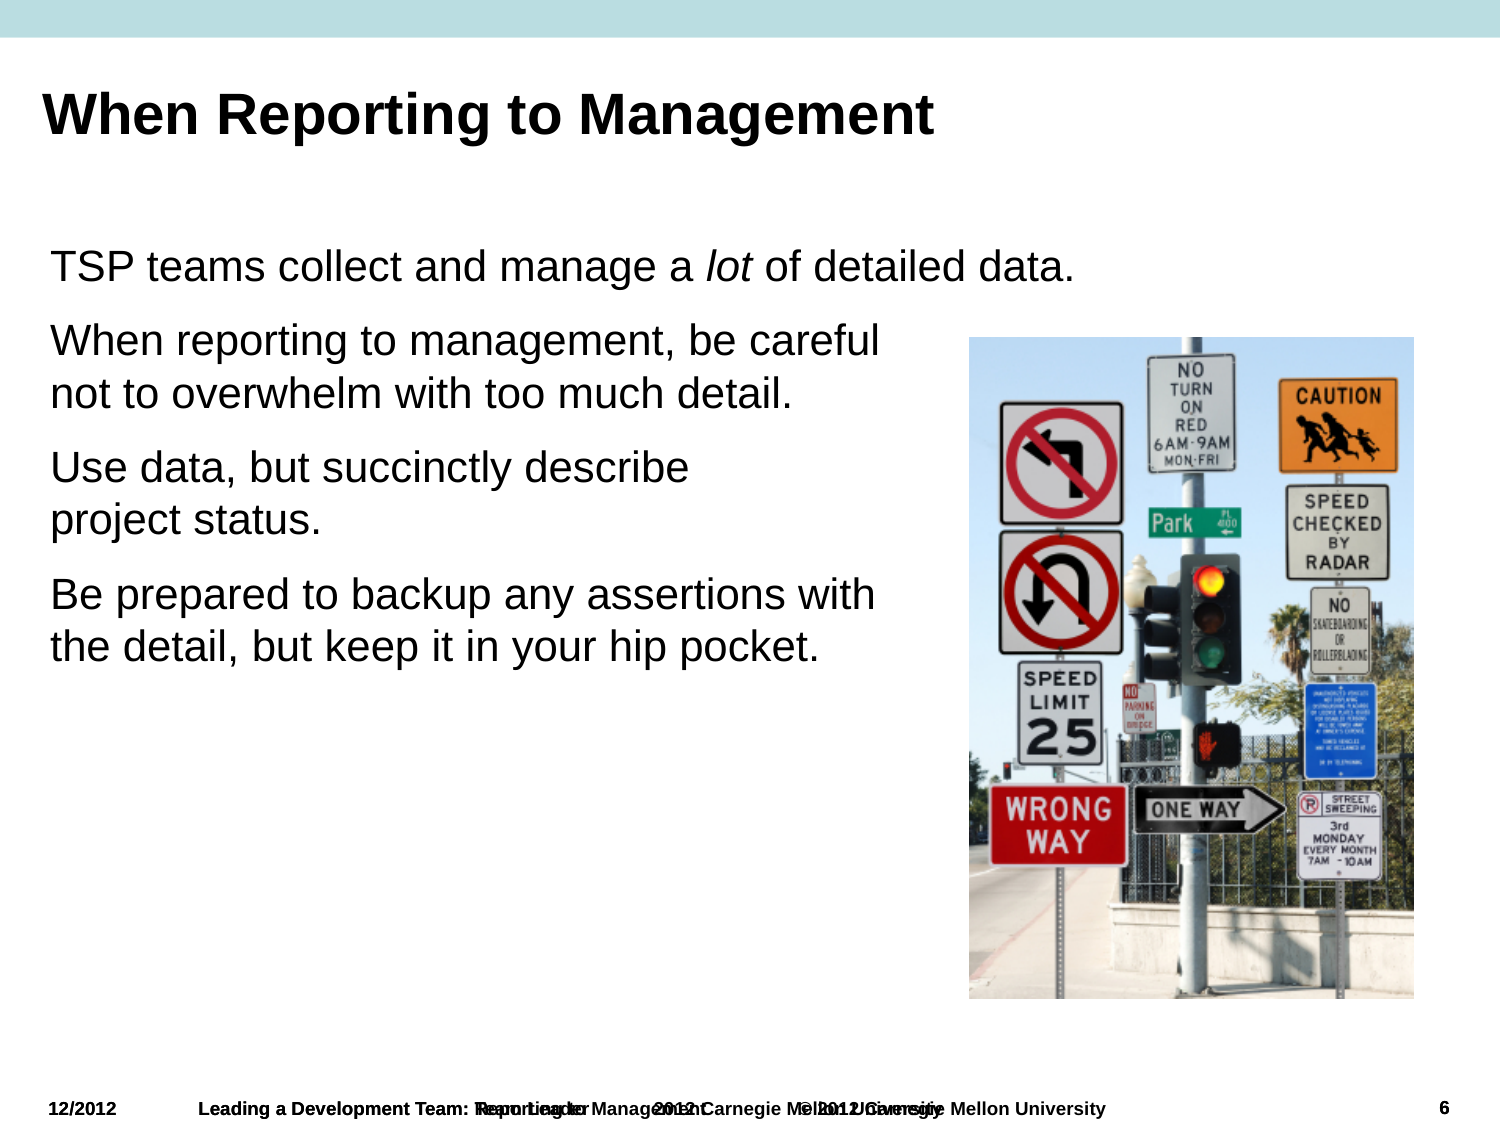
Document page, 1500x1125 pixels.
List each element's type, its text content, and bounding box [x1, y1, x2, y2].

list TSP teams collect and manage a lot of detailed data. When reporting to management, be careful not to overwhelm with too much detail. Use data, but succinctly describe project status. Be prepared to backup any assertions with the detail, but keep it in your hip pocket. [50, 237, 1437, 563]
picture [969, 337, 1414, 999]
title When Reporting to Management [42, 89, 1438, 147]
